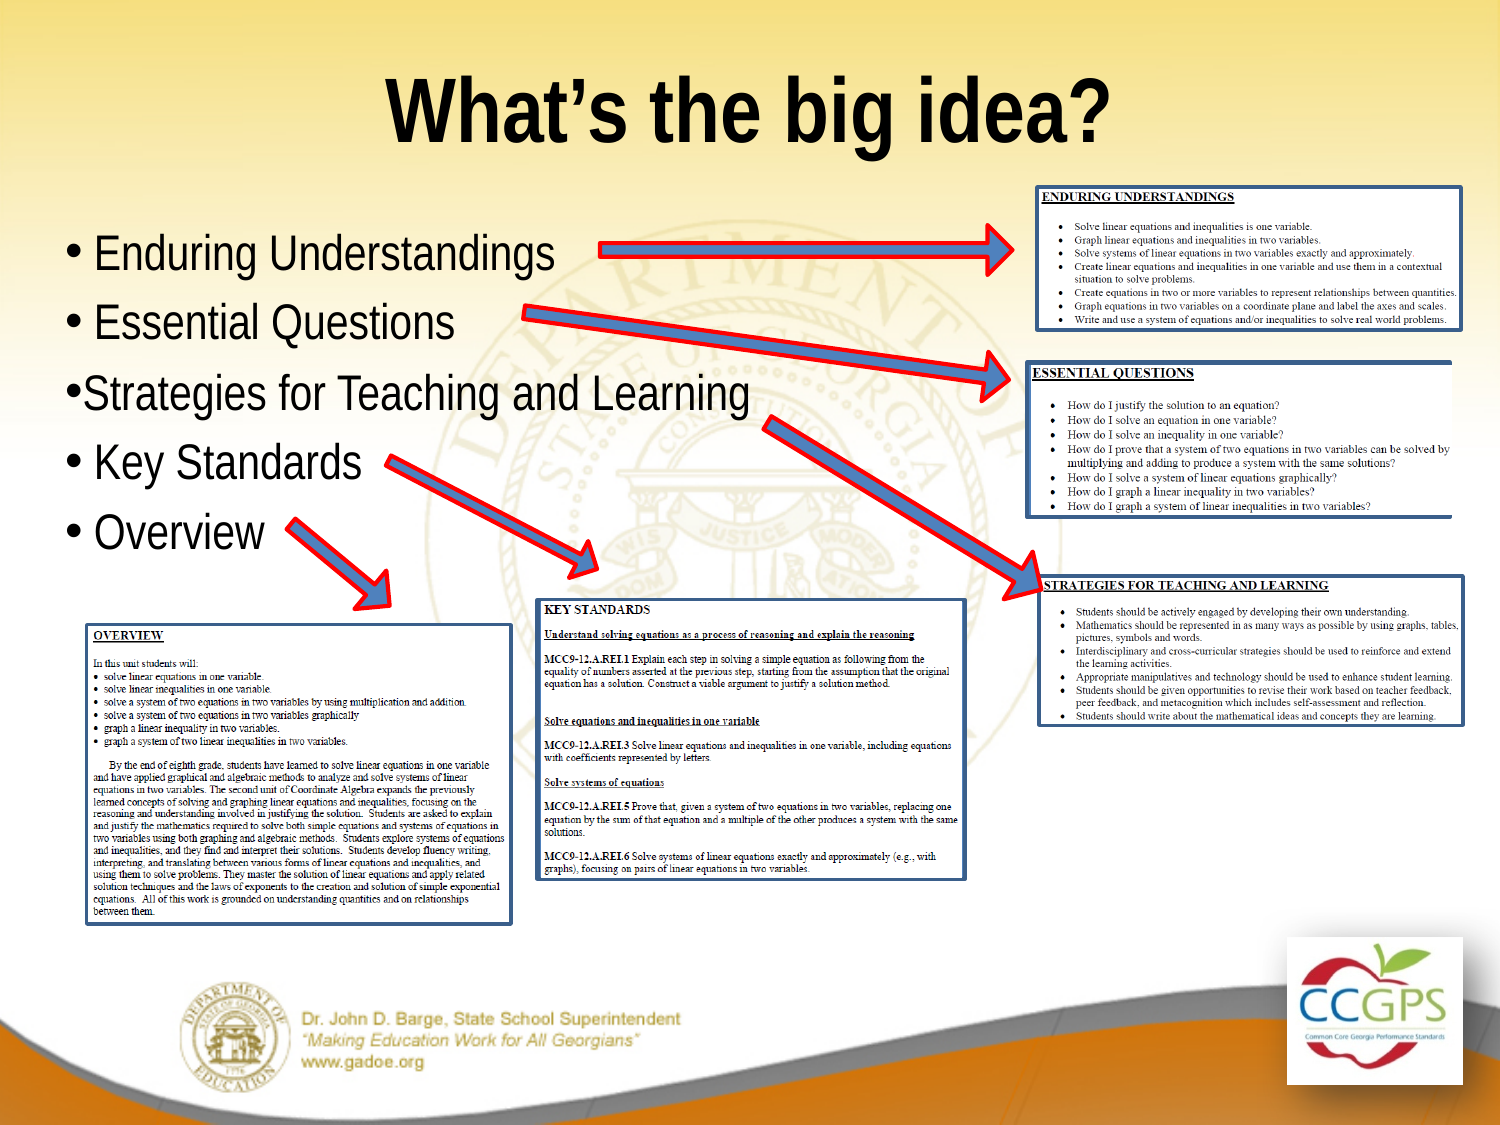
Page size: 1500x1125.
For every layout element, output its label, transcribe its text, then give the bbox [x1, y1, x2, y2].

text_box [284, 516, 392, 612]
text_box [537, 599, 966, 880]
text_box [383, 453, 600, 580]
subtitle Enduring Understandings Essential Questions Strategies for Teaching and Learning Key Standards Overview [49, 212, 1426, 926]
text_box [87, 624, 511, 924]
text_box [597, 223, 1015, 277]
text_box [1037, 187, 1461, 331]
text_box [761, 414, 1041, 602]
text_box [521, 303, 1012, 404]
picture [0, 0, 1500, 1125]
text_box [1026, 362, 1452, 518]
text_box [1039, 576, 1463, 726]
title What’s the big idea? [112, 49, 1388, 163]
